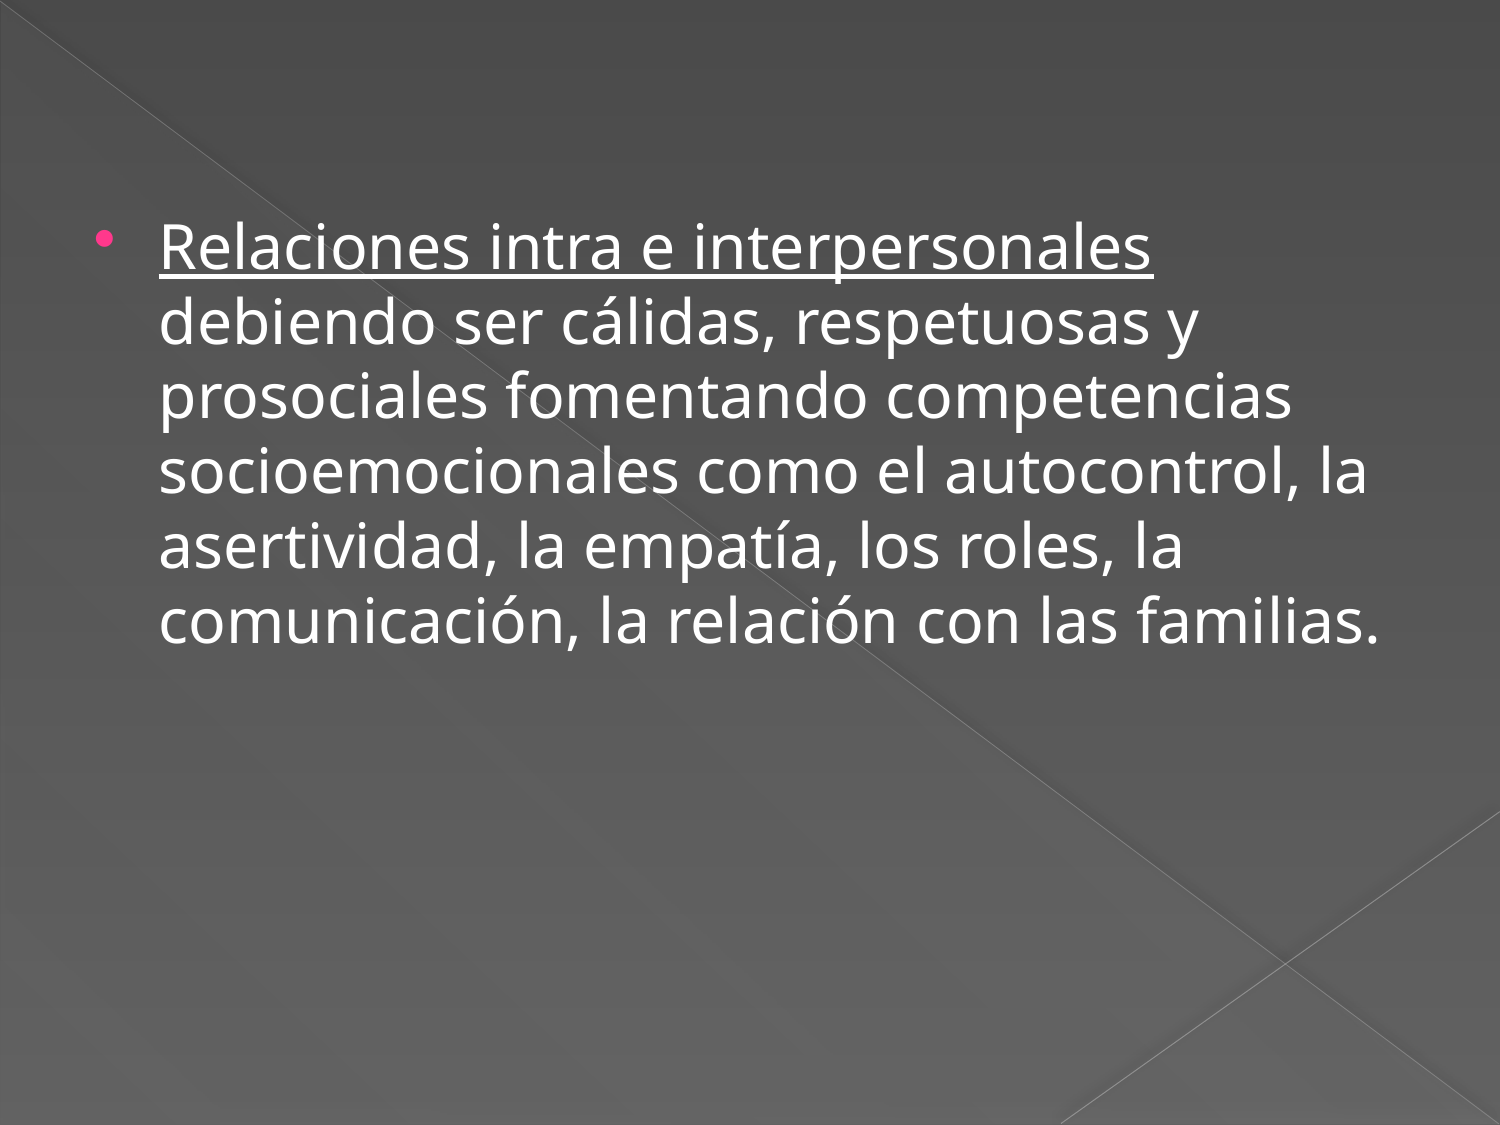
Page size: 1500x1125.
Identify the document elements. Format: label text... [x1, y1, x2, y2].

list Relaciones intra e interpersonales debiendo ser cálidas, respetuosas y prosociales fomentando competencias socioemocionales como el autocontrol, la asertividad, la empatía, los roles, la comunicación, la relación con las familias. [70, 198, 1421, 950]
